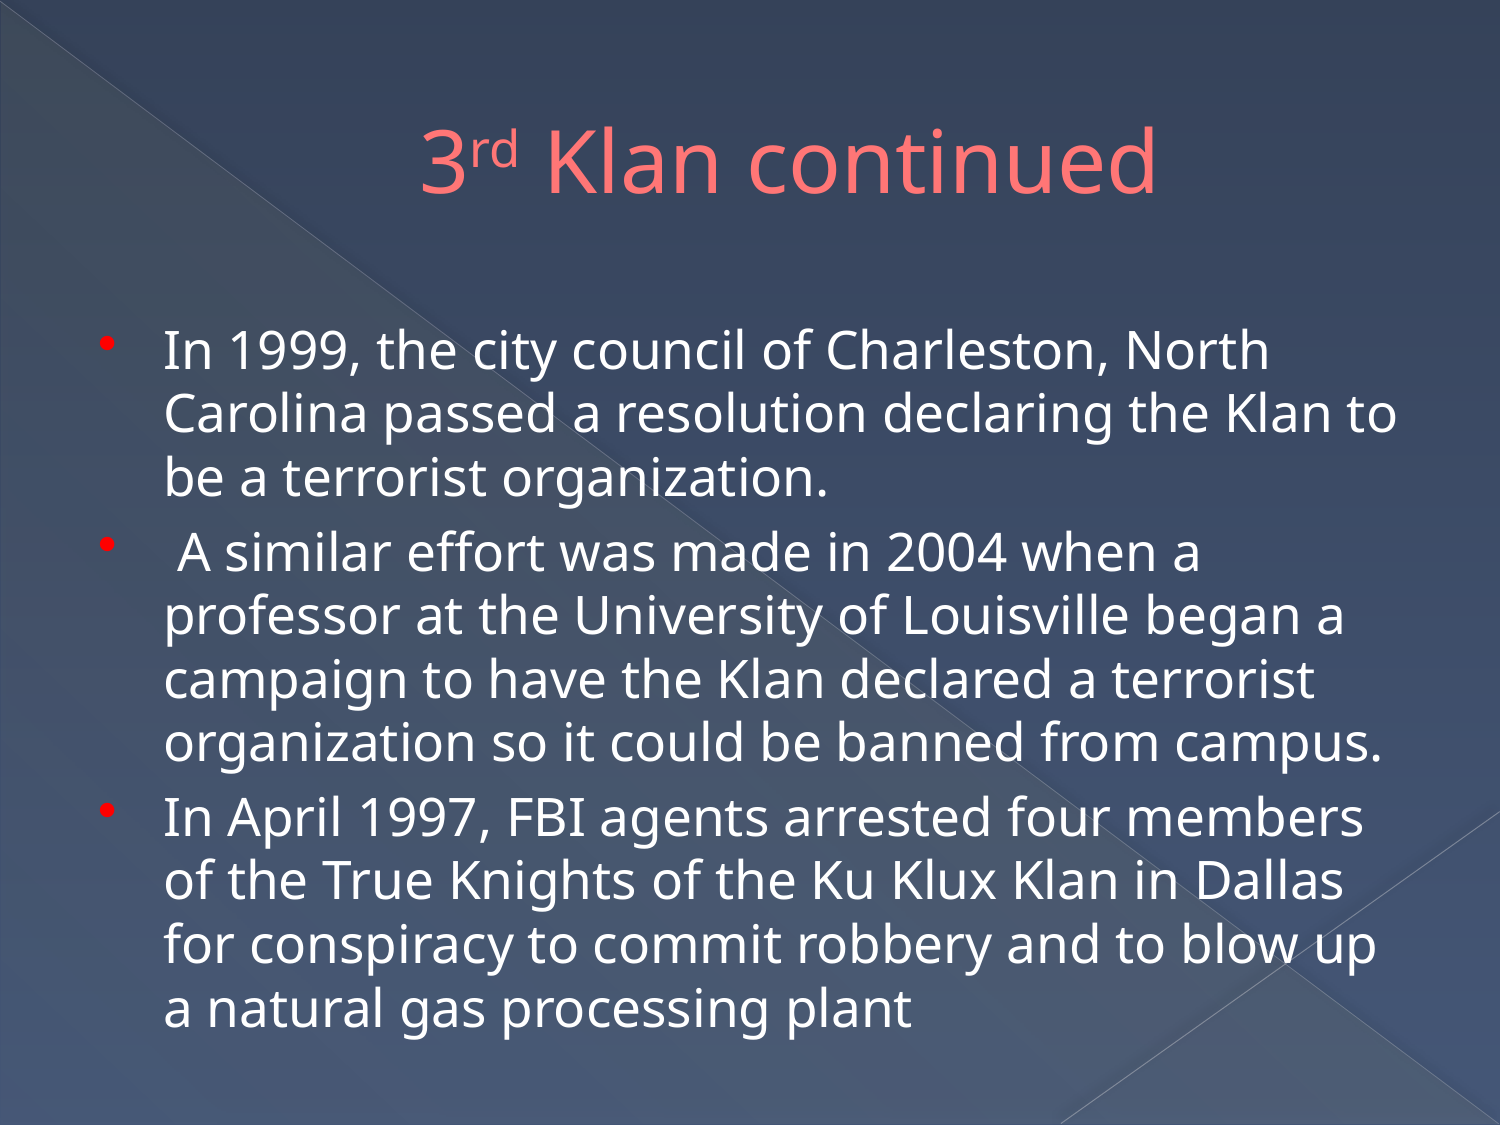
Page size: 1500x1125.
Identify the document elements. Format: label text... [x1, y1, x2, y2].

list In 1999, the city council of Charleston, North Carolina passed a resolution declaring the Klan to be a terrorist organization. A similar effort was made in 2004 when a professor at the University of Louisville began a campaign to have the Klan declared a terrorist organization so it could be banned from campus. In April 1997, FBI agents arrested four members of the True Knights of the Ku Klux Klan in Dallas for conspiracy to commit robbery and to blow up a natural gas processing plant [75, 308, 1425, 1059]
title 3rd Klan continued [75, 43, 1425, 274]
